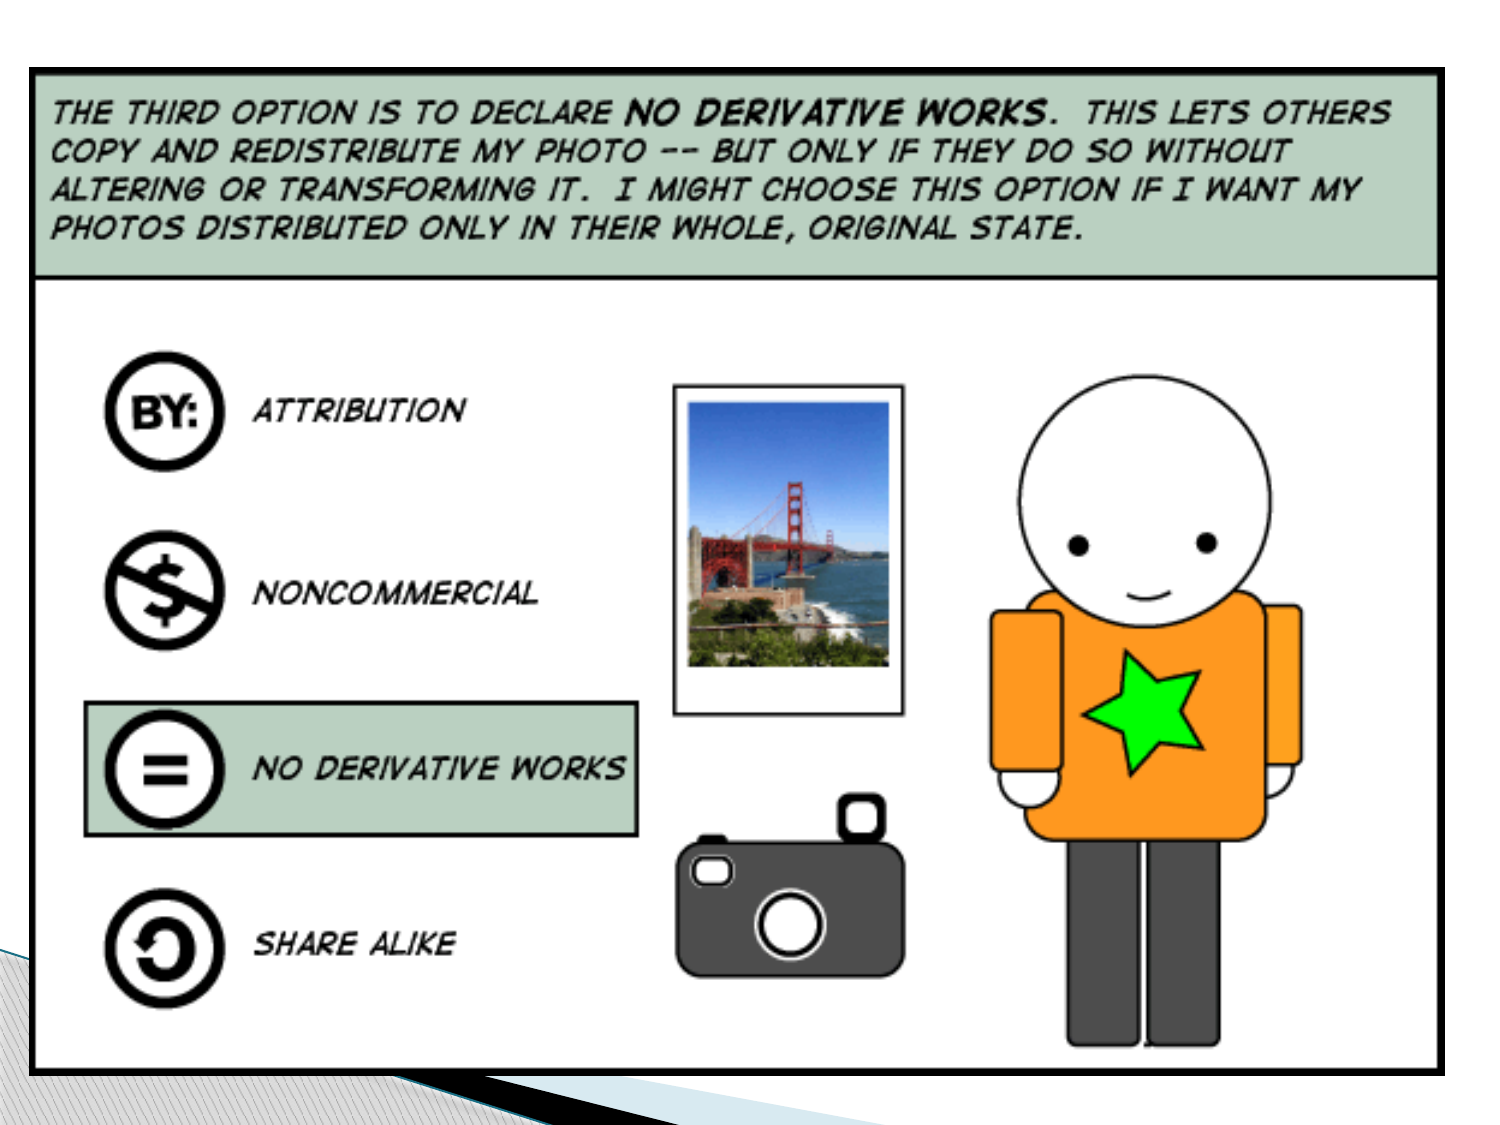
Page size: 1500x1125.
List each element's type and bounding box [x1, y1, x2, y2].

picture [29, 67, 1445, 1077]
